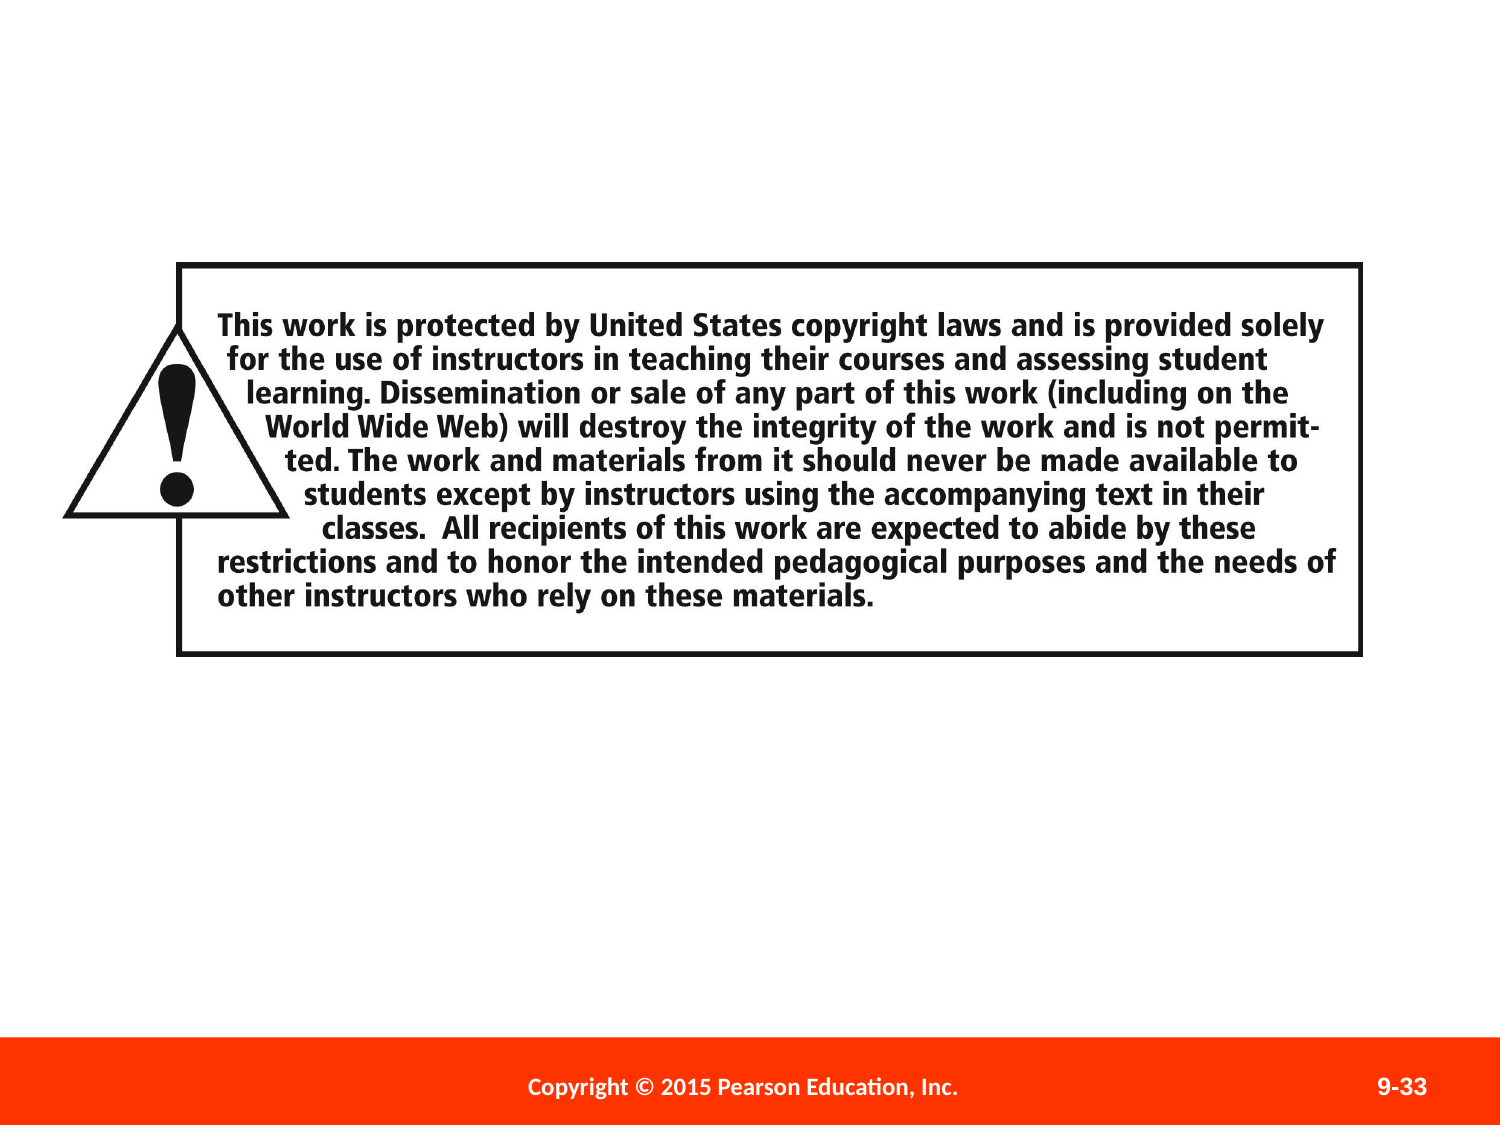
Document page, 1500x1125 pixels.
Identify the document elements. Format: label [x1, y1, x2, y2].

picture [62, 262, 1363, 657]
